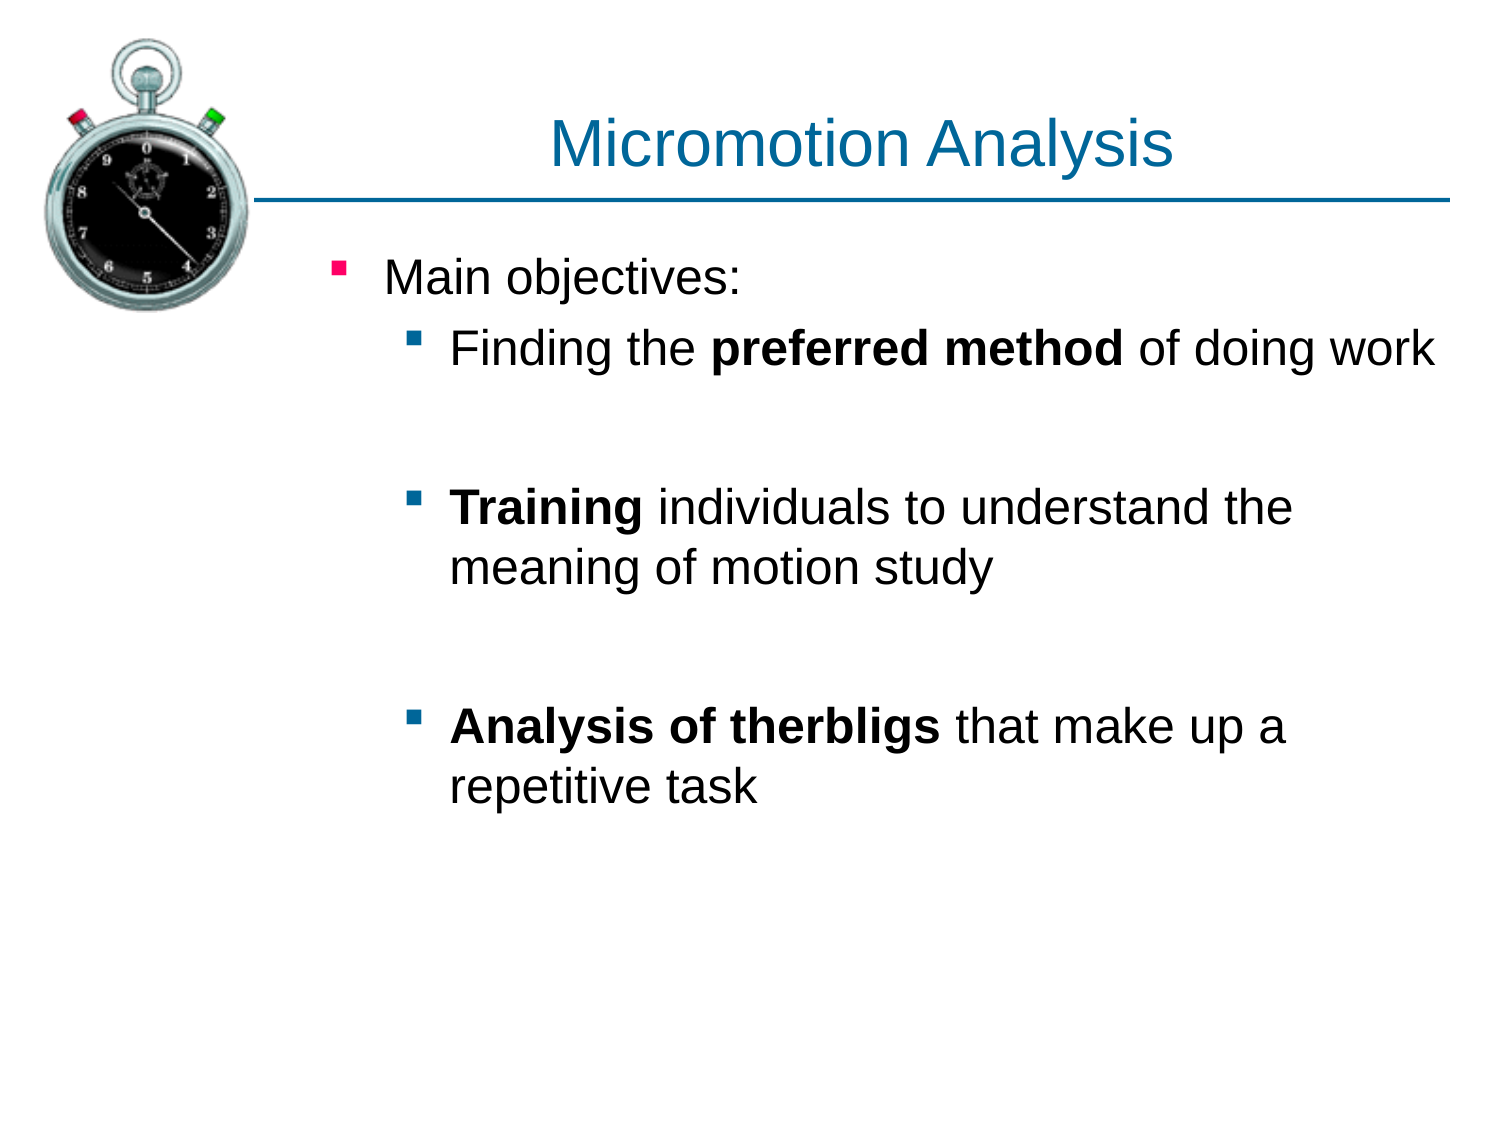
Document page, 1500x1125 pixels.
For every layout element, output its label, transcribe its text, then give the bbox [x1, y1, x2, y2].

picture [37, 37, 254, 313]
list Main objectives: Finding the preferred method of doing work Training individuals to understand the meaning of motion study Analysis of therbligs that make up a repetitive task [312, 237, 1475, 975]
title Micromotion Analysis [275, 37, 1450, 188]
